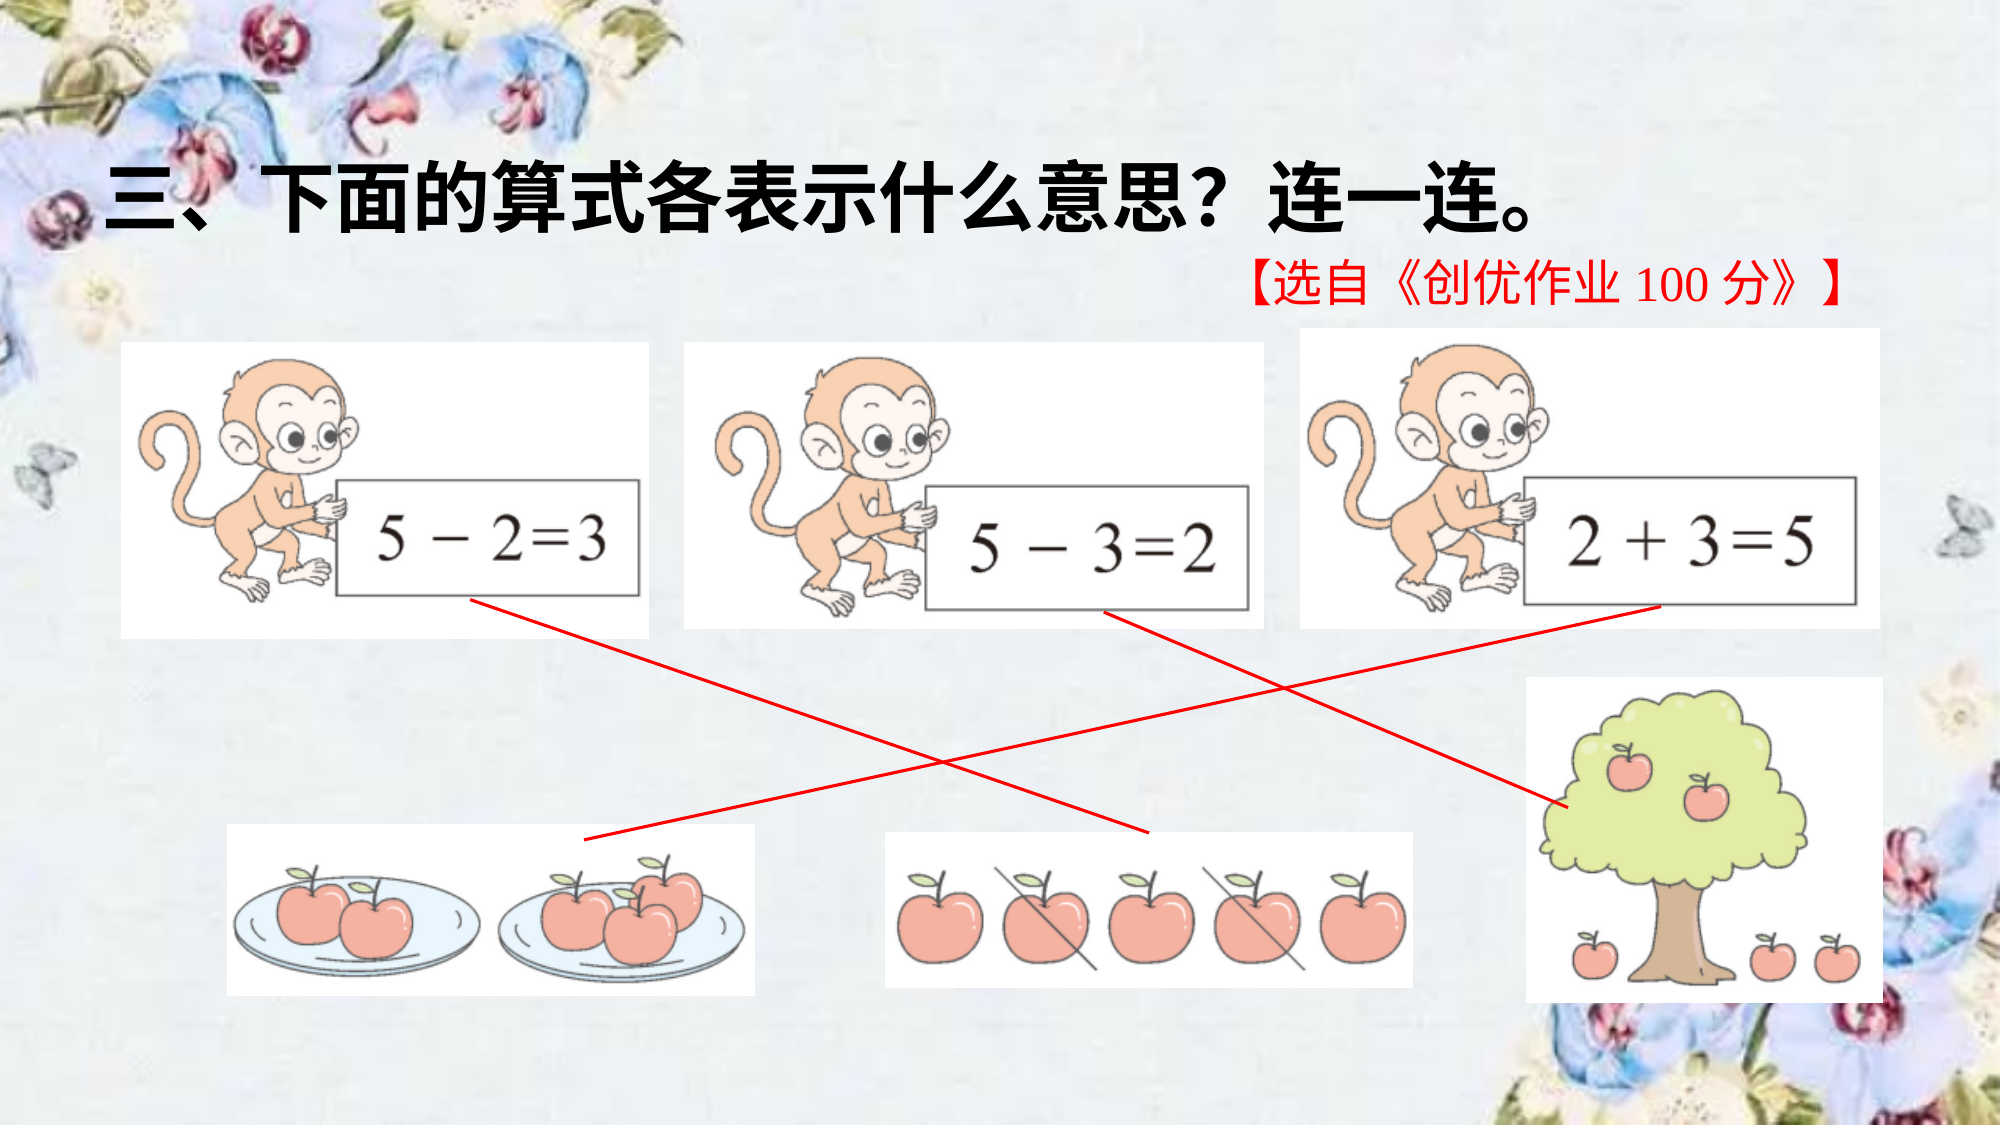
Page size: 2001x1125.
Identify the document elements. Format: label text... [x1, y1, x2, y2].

text_box 三、下面的算式各表示什么意思？连一连。 [87, 122, 1635, 249]
picture [0, 0, 2000, 1125]
text_box 【选自《创优作业100分》】 [1207, 244, 1887, 320]
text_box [470, 599, 1149, 833]
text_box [584, 606, 1662, 840]
